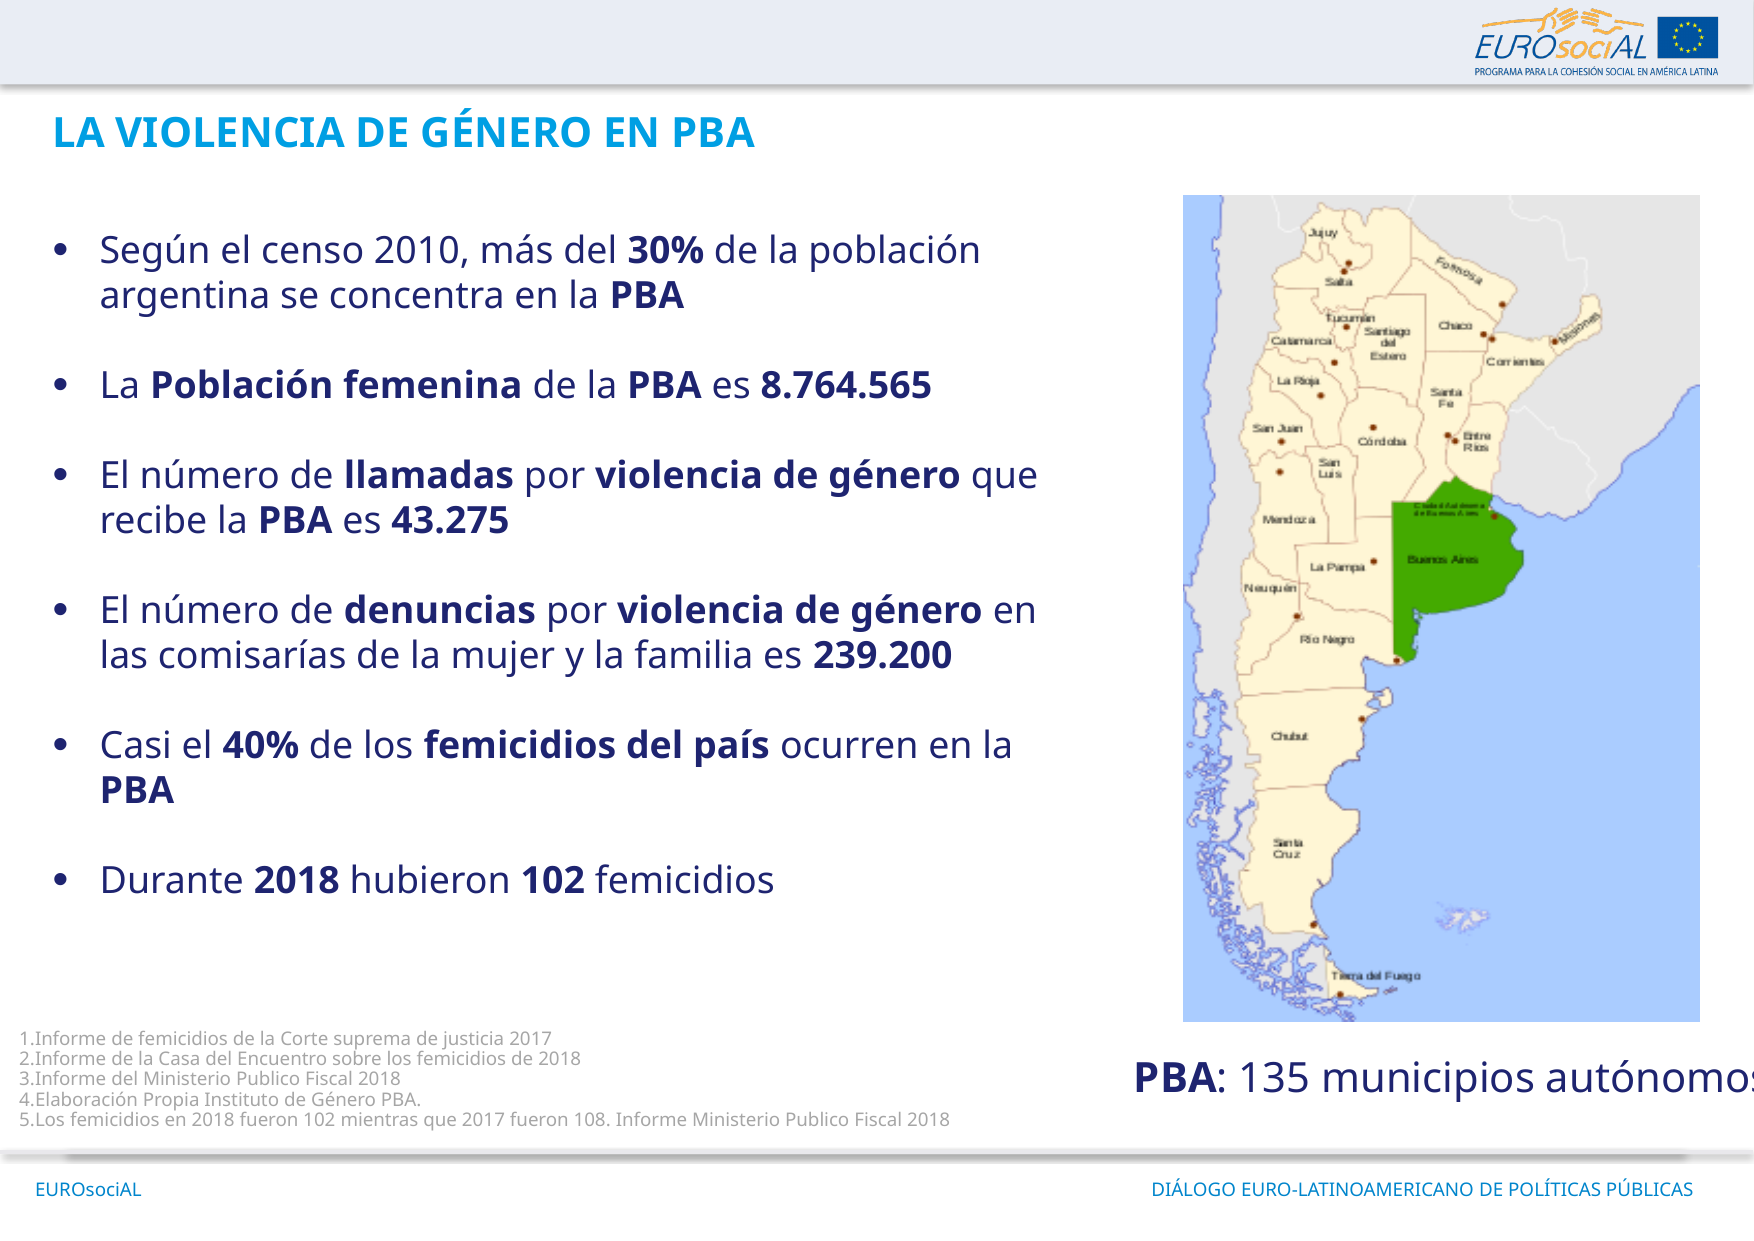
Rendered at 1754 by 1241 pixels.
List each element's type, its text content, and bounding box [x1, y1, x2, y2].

text_box PBA: 135 municipios autónomos [1119, 1043, 1754, 1109]
text_box Informe de femicidios de la Corte suprema de justicia 2017 Informe de la Casa del Encuentro sobre los femicidios de 2018 Informe del Ministerio Publico Fiscal 2018 Elaboración Propia Instituto de Género PBA. Los femicidios en 2018 fueron 102 mientras que 2017 fueron 108. Informe Ministerio Publico Fiscal 2018 [4, 1021, 1723, 1158]
picture [1183, 194, 1700, 1023]
text_box LA VIOLENCIA DE GÉNERO EN PBA [37, 98, 1616, 173]
picture [1467, 0, 1728, 85]
text_box Según el censo 2010, más del 30% de la población argentina se concentra en la PBA La Población femenina de la PBA es 8.764.565 El número de llamadas por violencia de género que recibe la PBA es 43.275 El número de denuncias por violencia de género en las comisarías de la mujer y la familia es 239.200 Casi el 40% de los femicidios del país ocurren en la PBA Durante 2018 hubieron 102 femicidios [38, 218, 1111, 1134]
